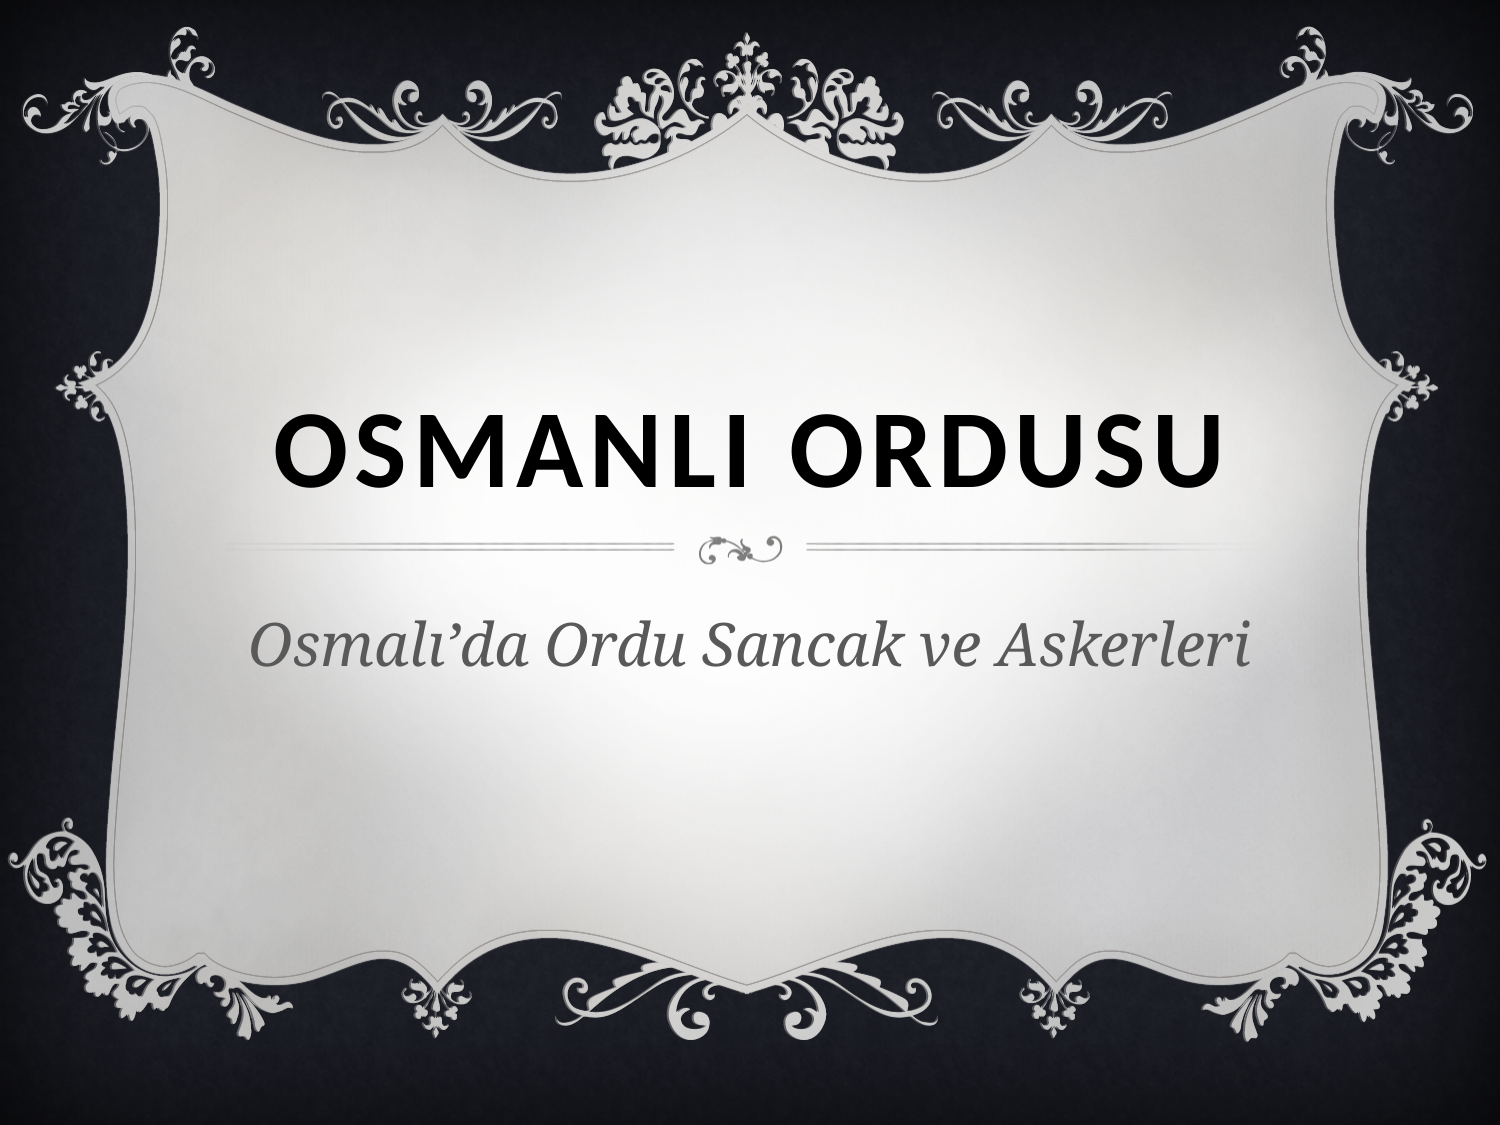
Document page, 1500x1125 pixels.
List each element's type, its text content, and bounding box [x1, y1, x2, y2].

picture [0, 613, 1500, 1125]
title OsmanlI ORDUSU [225, 305, 1275, 518]
subtitle Osmalı’da Ordu Sancak ve Askerleri [225, 562, 1275, 688]
picture [0, 0, 1500, 459]
